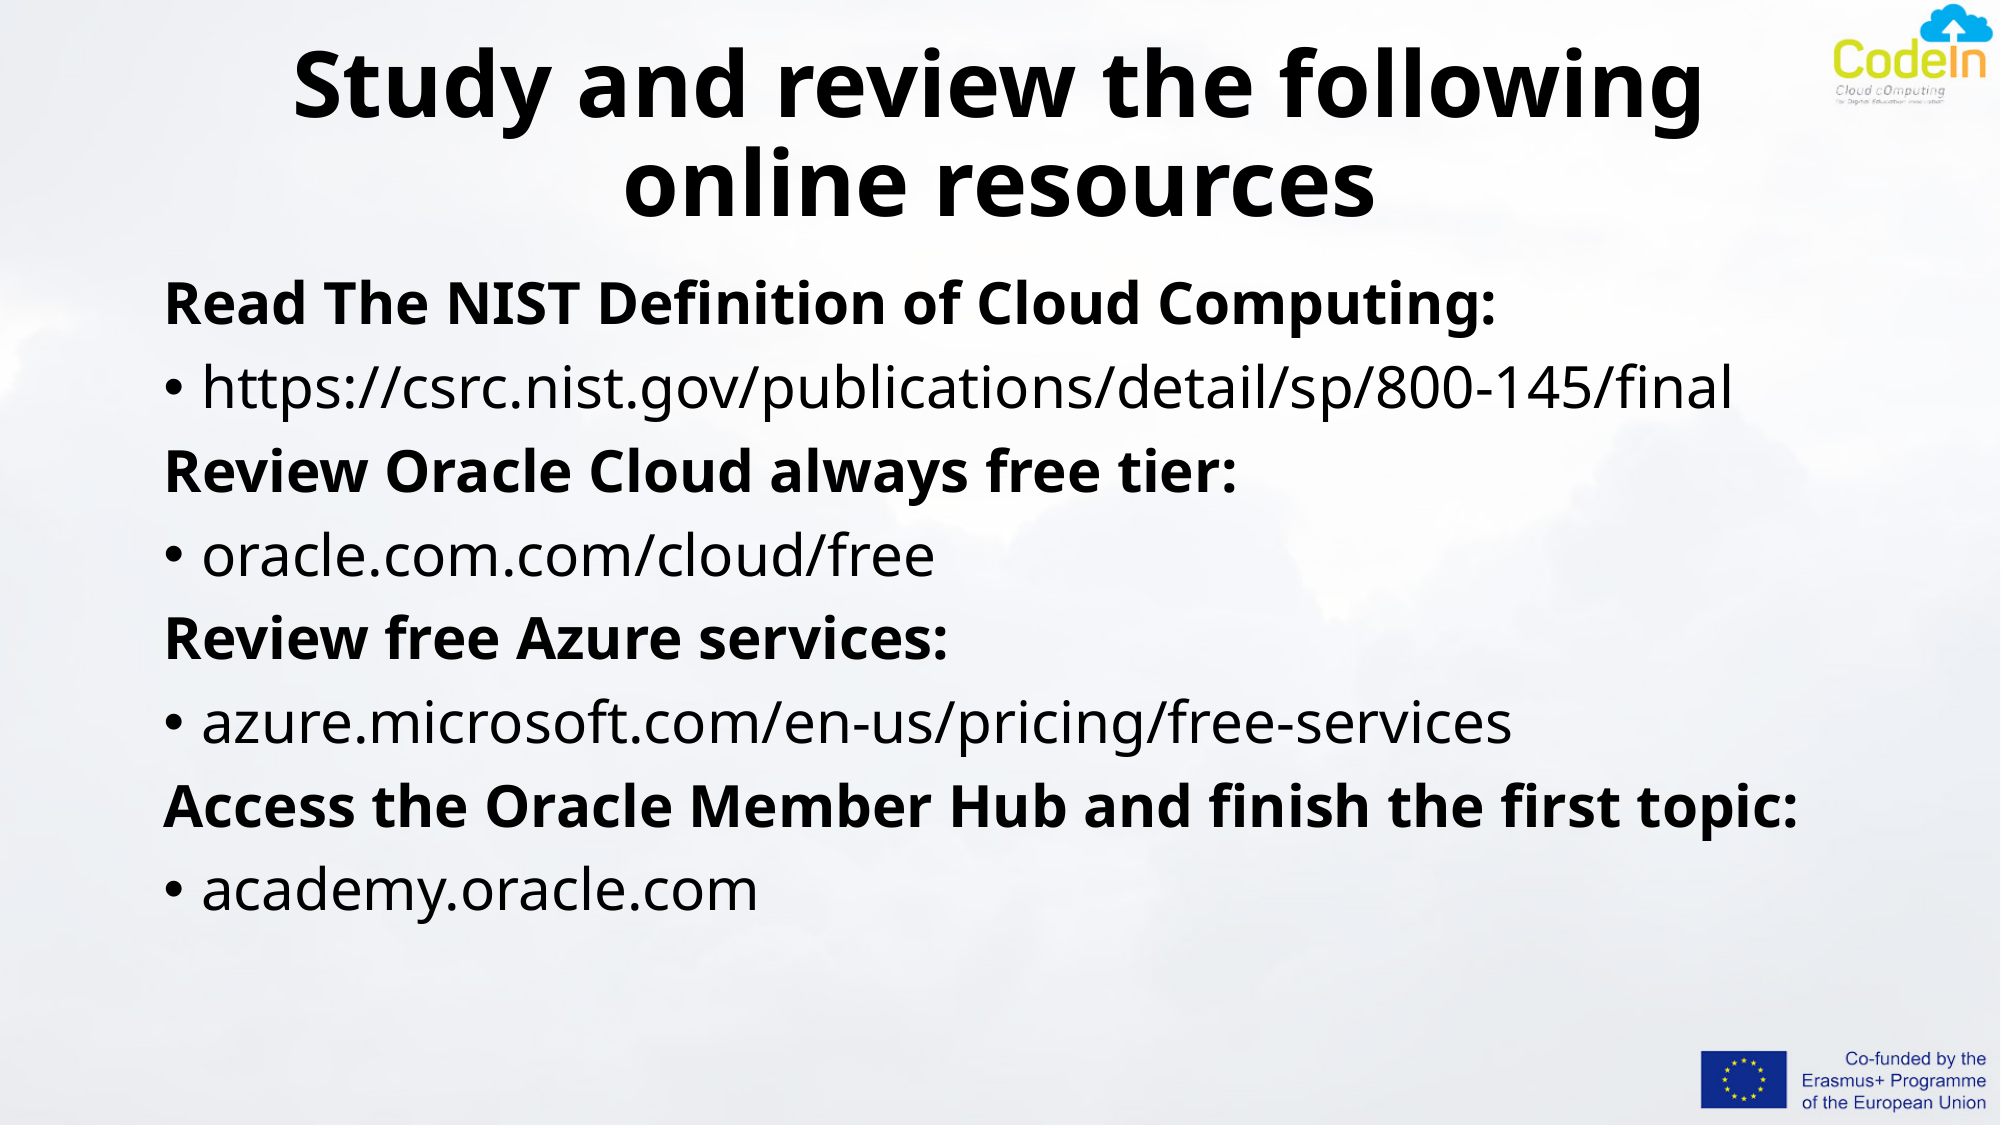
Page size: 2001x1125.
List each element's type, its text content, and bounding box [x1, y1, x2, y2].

title Study and review the following online resources [137, 28, 1863, 247]
picture [0, 0, 2001, 1125]
list Read The NIST Definition of Cloud Computing: https://csrc.nist.gov/publications/detail/sp/800-145/final Review Oracle Cloud always free tier: oracle.com.com/cloud/free Review free Azure services: azure.microsoft.com/en-us/pricing/free-services Access the Oracle Member Hub and finish the first topic: academy.oracle.com [148, 267, 1874, 1097]
